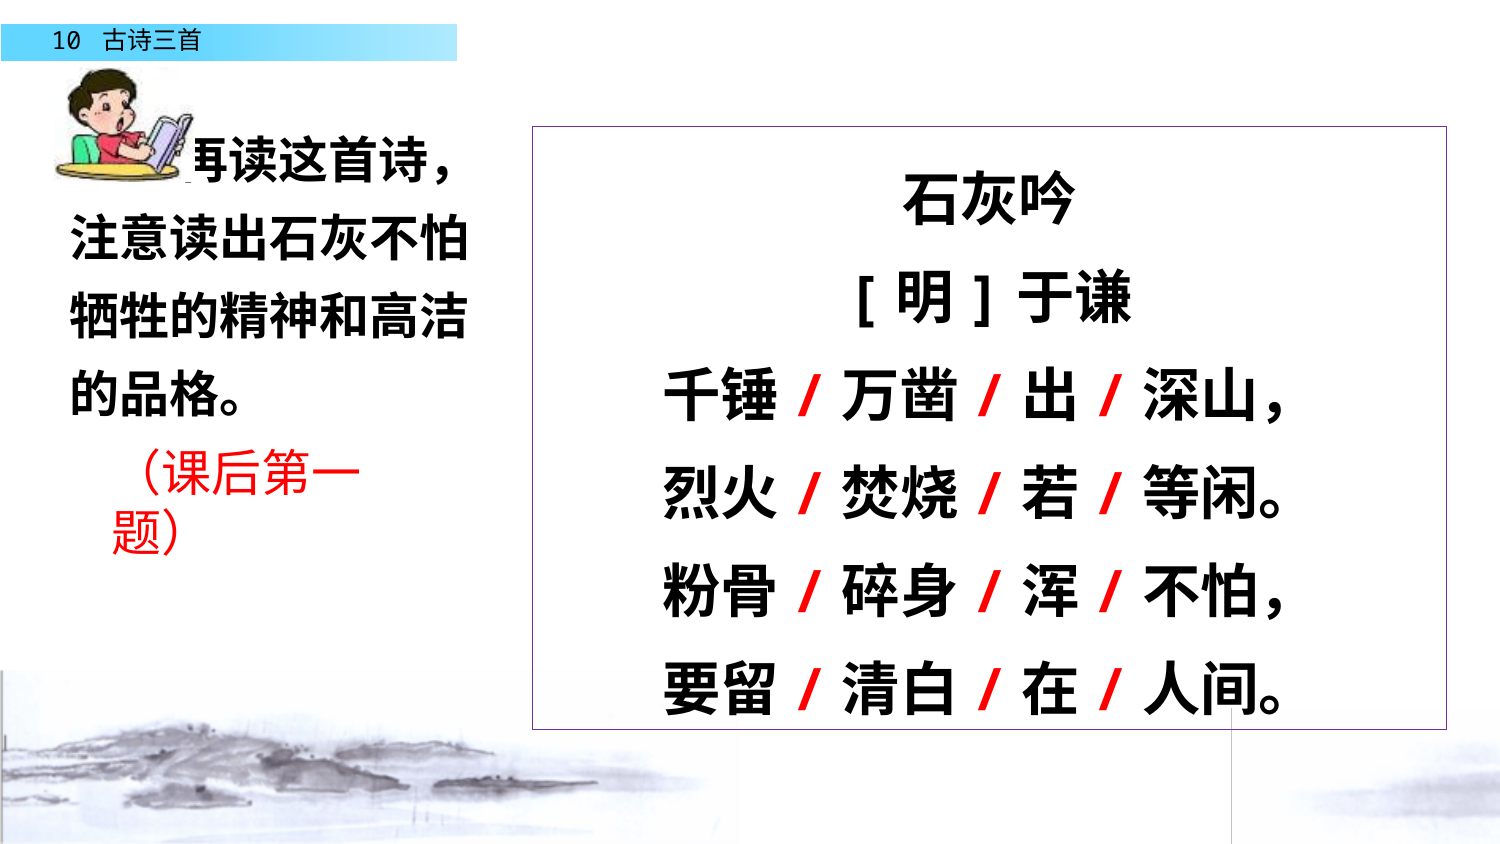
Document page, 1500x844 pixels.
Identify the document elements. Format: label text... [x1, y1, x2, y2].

text_box （课后第一题） [94, 432, 464, 571]
picture [1230, 708, 1500, 844]
picture [0, 670, 739, 844]
text_box 再读这首诗，注意读出石灰不怕牺牲的精神和高洁的品格。 [54, 102, 504, 430]
text_box 石灰吟 [明]于谦 千锤/万凿/出/深山， 烈火/焚烧/若/等闲。 粉骨/碎身/浑/不怕， 要留/清白/在/人间。 [532, 126, 1447, 730]
picture [54, 67, 195, 182]
